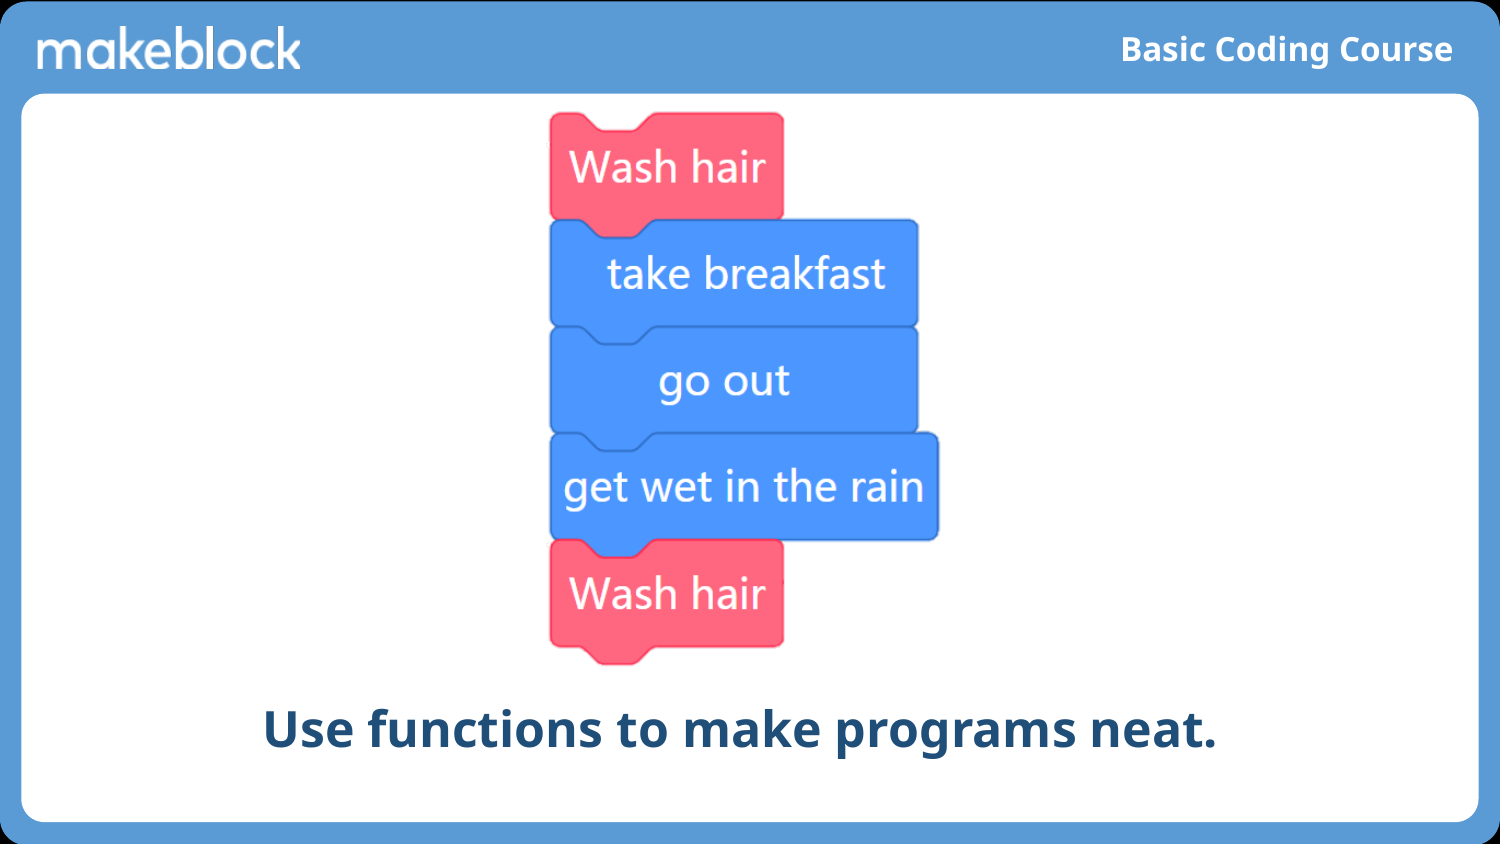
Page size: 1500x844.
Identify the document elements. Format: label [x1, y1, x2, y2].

text_box [0, 1, 1500, 844]
picture [541, 107, 959, 675]
